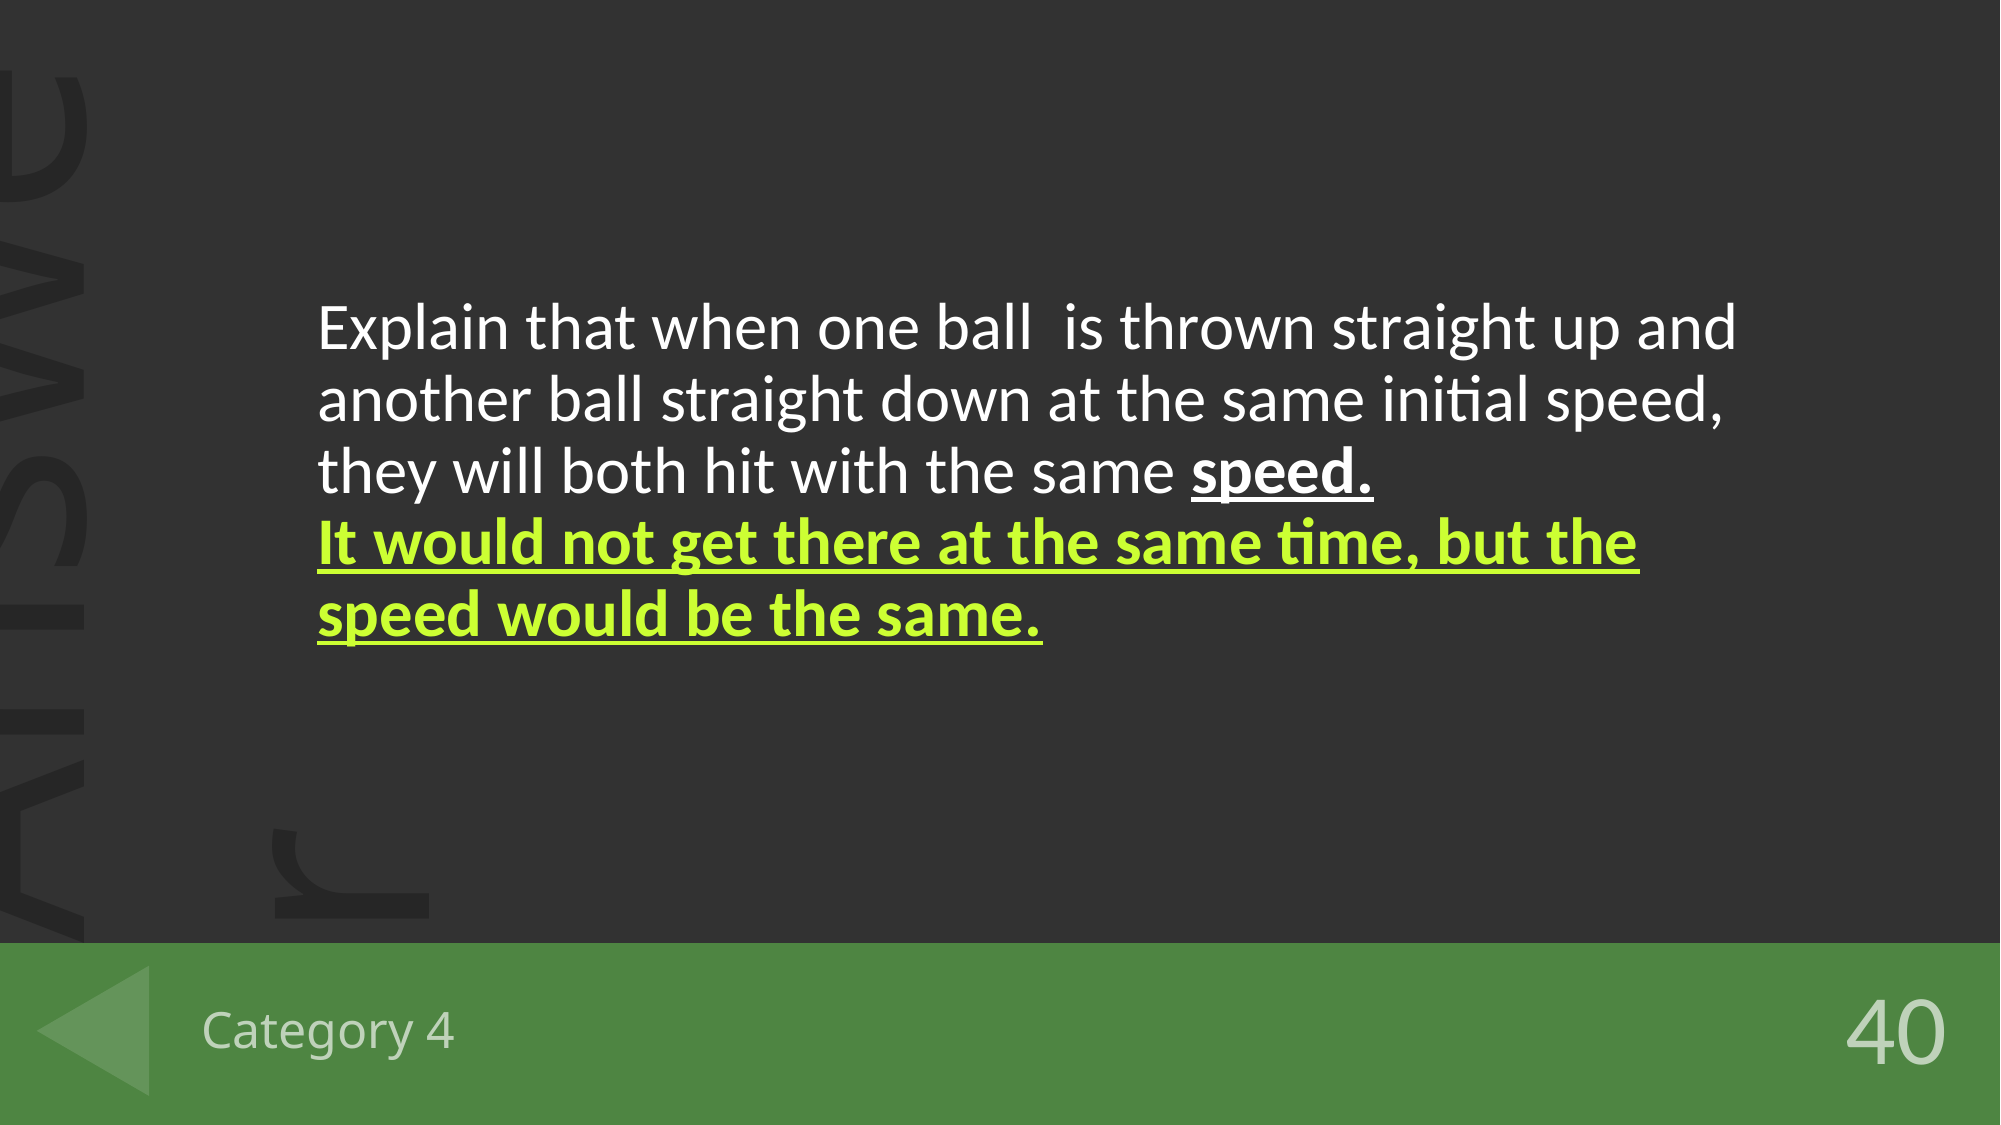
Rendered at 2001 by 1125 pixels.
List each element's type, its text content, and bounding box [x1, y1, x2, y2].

list Explain that when one ball is thrown straight up and another ball straight down at the same initial speed, they will both hit with the same speed. It would not get there at the same time, but the speed would be the same. [302, 307, 1760, 636]
title Category 4 [185, 967, 1494, 1097]
list 40 [1494, 967, 1963, 1097]
